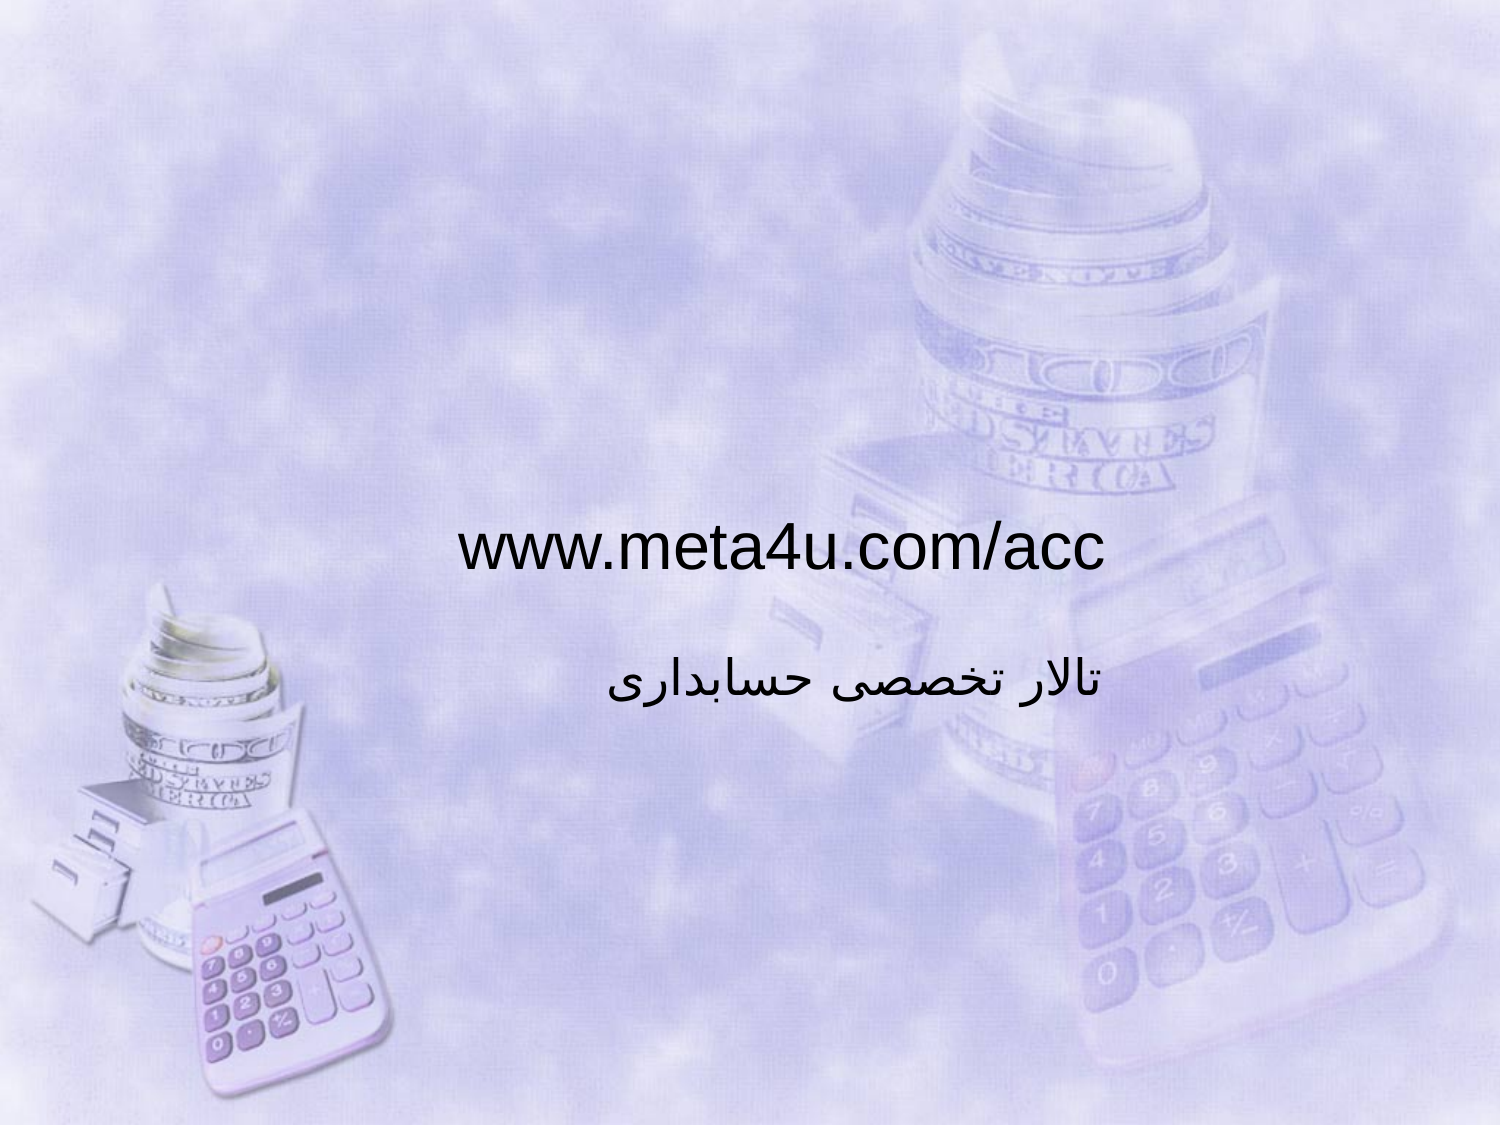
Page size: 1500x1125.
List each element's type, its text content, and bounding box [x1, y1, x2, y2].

title www.meta4u.com/acc [442, 349, 1231, 591]
subtitle تالار تخصصی حسابداری [442, 637, 1119, 926]
picture [0, 0, 1500, 1125]
